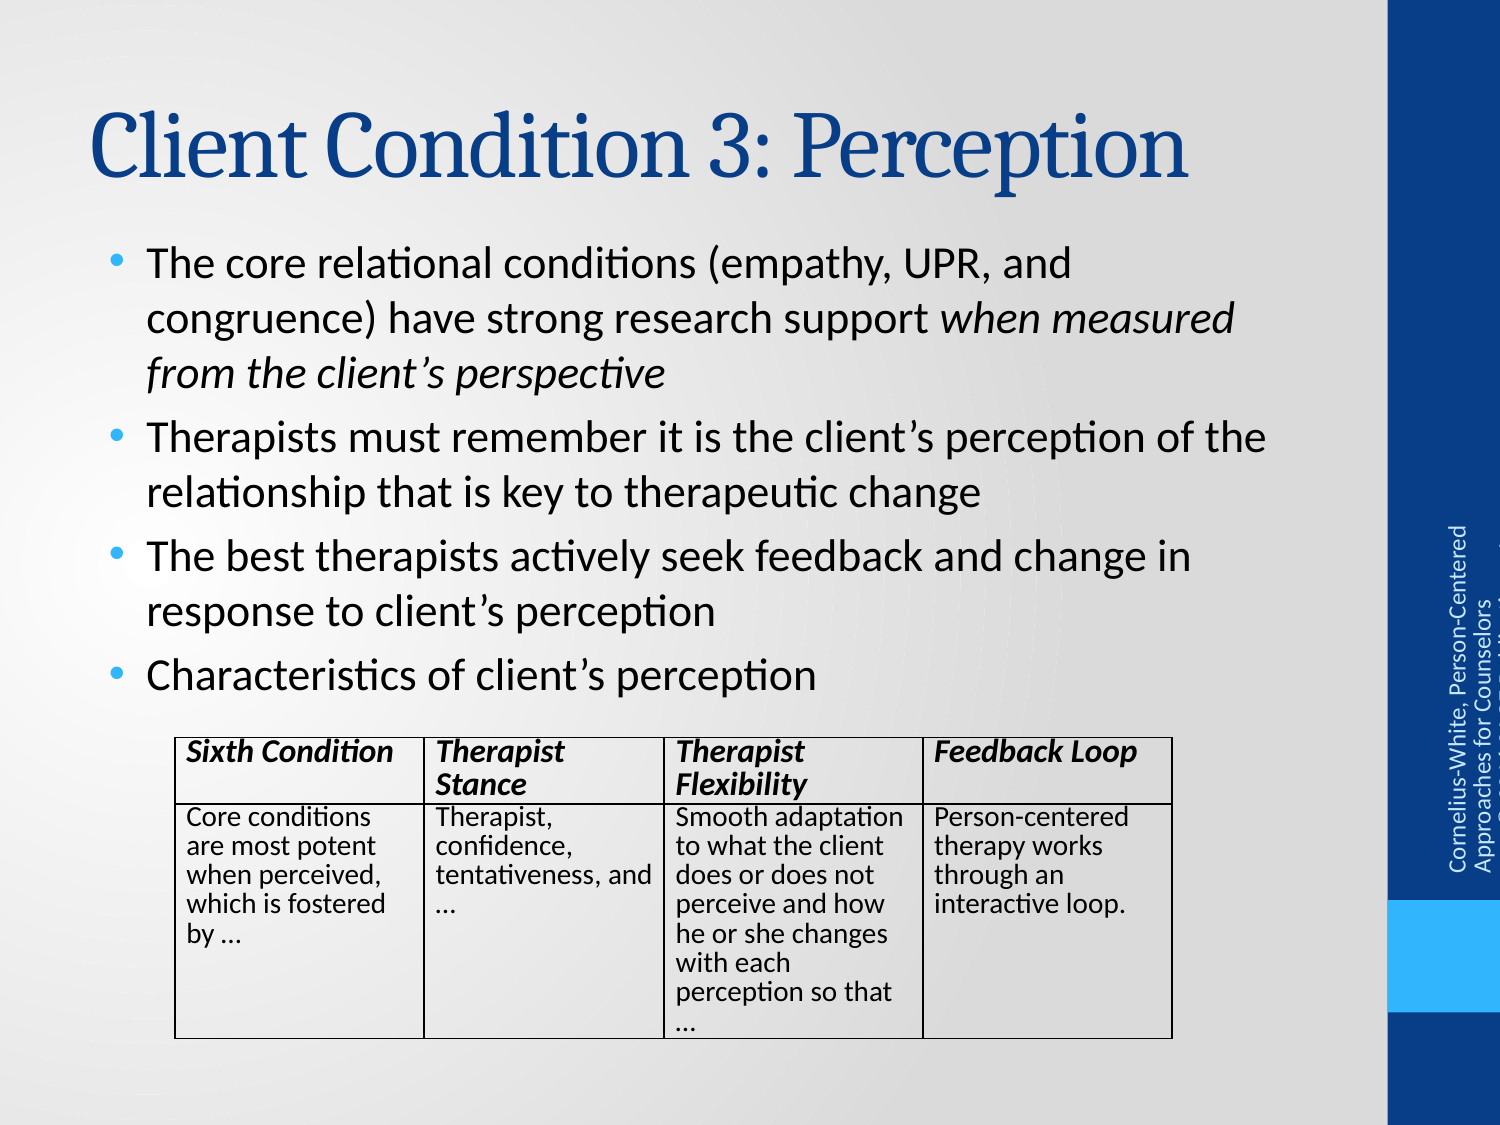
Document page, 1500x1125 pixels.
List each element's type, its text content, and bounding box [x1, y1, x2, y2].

table_cell Smooth adaptation to what the client does or does not perceive and how he or she changes with each perception so that … [665, 805, 922, 1038]
table_cell Therapist, confidence, tentativeness, and … [425, 805, 663, 1038]
table_header Feedback Loop [924, 738, 1171, 803]
list The core relational conditions (empathy, UPR, and congruence) have strong research support when measured from the client’s perspective Therapists must remember it is the client’s perception of the relationship that is key to therapeutic change The best therapists actively seek feedback and change in response to client’s perception Characteristics of client’s perception [75, 224, 1325, 1050]
footer Cornelius-White, Person-Centered Approaches for Counselors © 2016 SAGE Publications, Inc. [1411, 500, 1500, 889]
table_cell Person-centered therapy works through an interactive loop. [924, 805, 1171, 1038]
table_header Therapist Stance [425, 738, 663, 803]
table_header Therapist Flexibility [665, 738, 922, 803]
title Client Condition 3: Perception [75, 45, 1325, 224]
table_cell Core conditions are most potent when perceived, which is fostered by … [176, 805, 423, 1038]
table_header Sixth Condition [176, 738, 423, 803]
